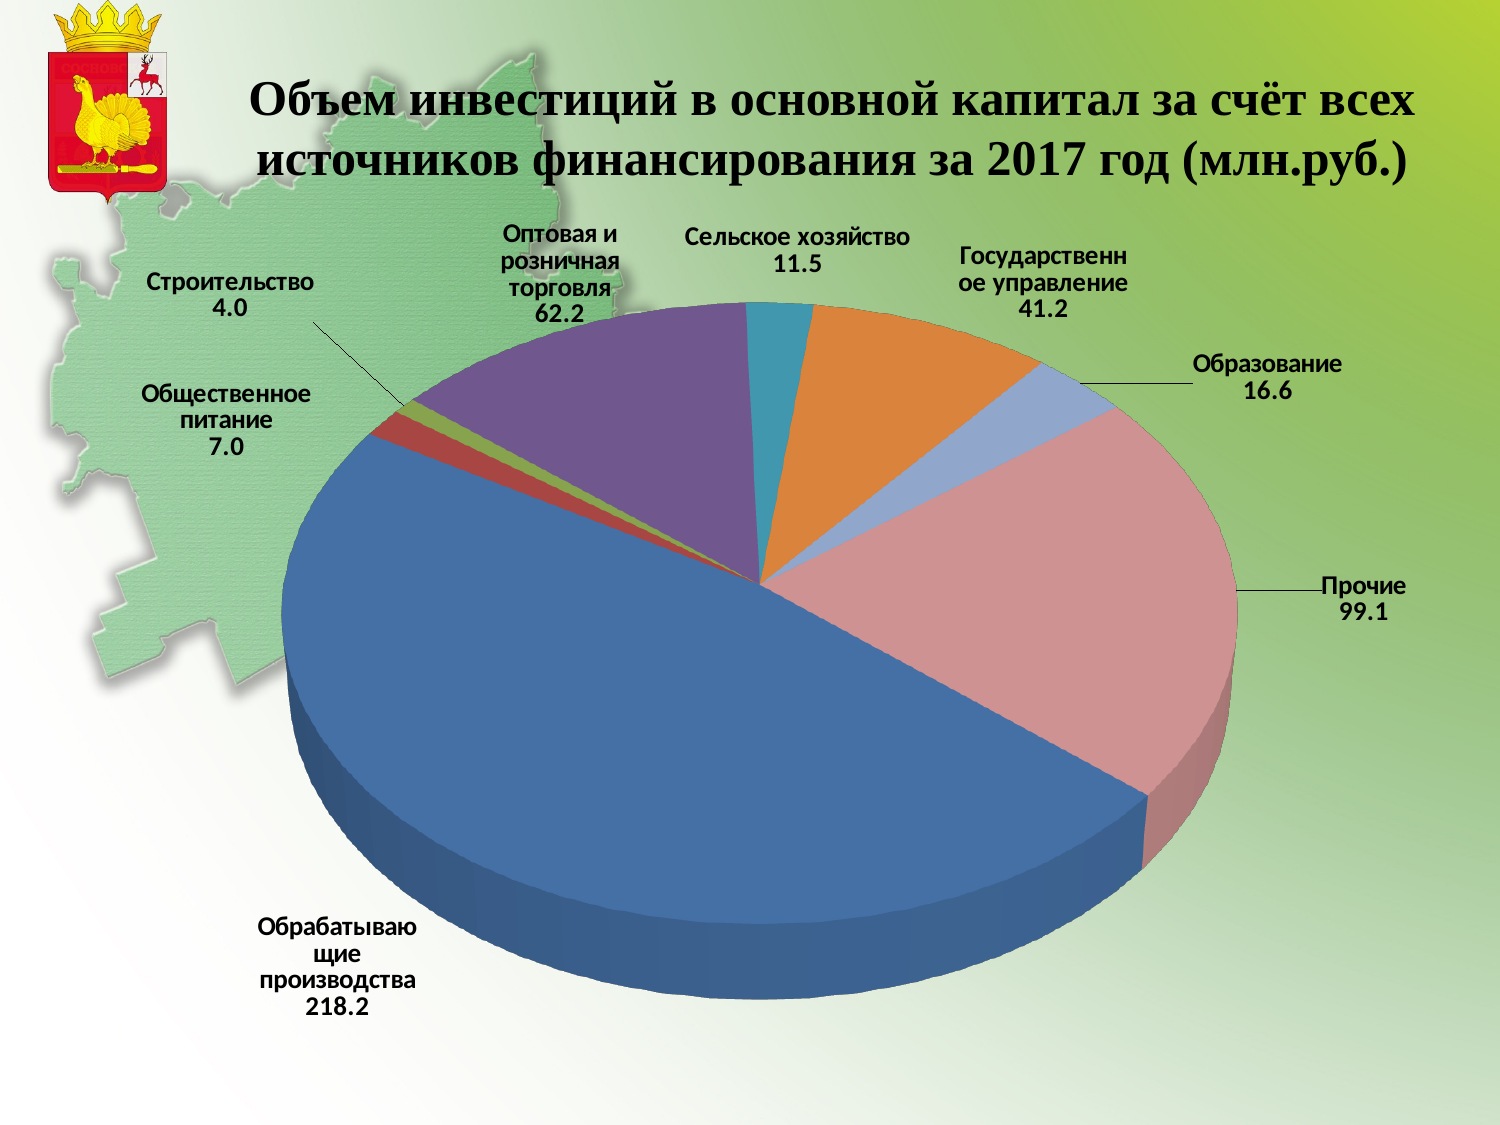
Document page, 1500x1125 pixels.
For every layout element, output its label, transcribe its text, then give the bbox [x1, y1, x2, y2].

chart [81, 222, 1442, 1072]
picture [0, 0, 1500, 1125]
text_box Объем инвестиций в основной капитал за счёт всех источников финансирования за 2017 год (млн.руб.) [187, 58, 1477, 194]
